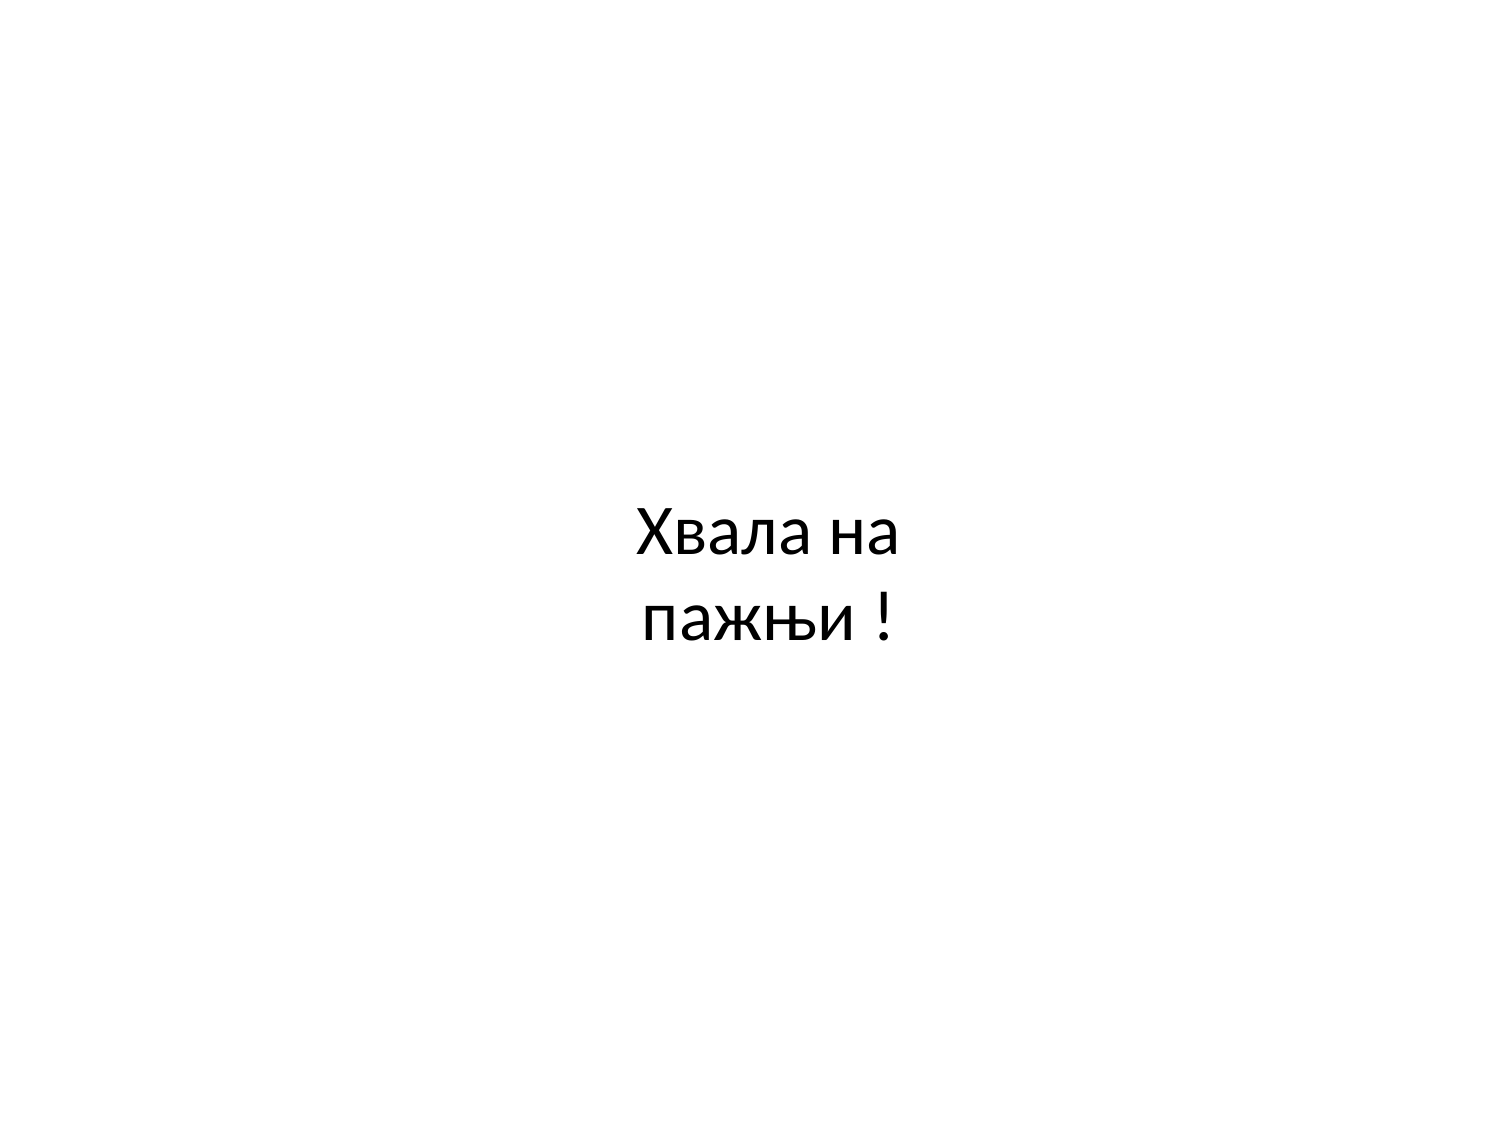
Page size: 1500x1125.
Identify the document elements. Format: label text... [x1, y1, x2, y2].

title Хвала на пажњи ! [549, 474, 988, 663]
